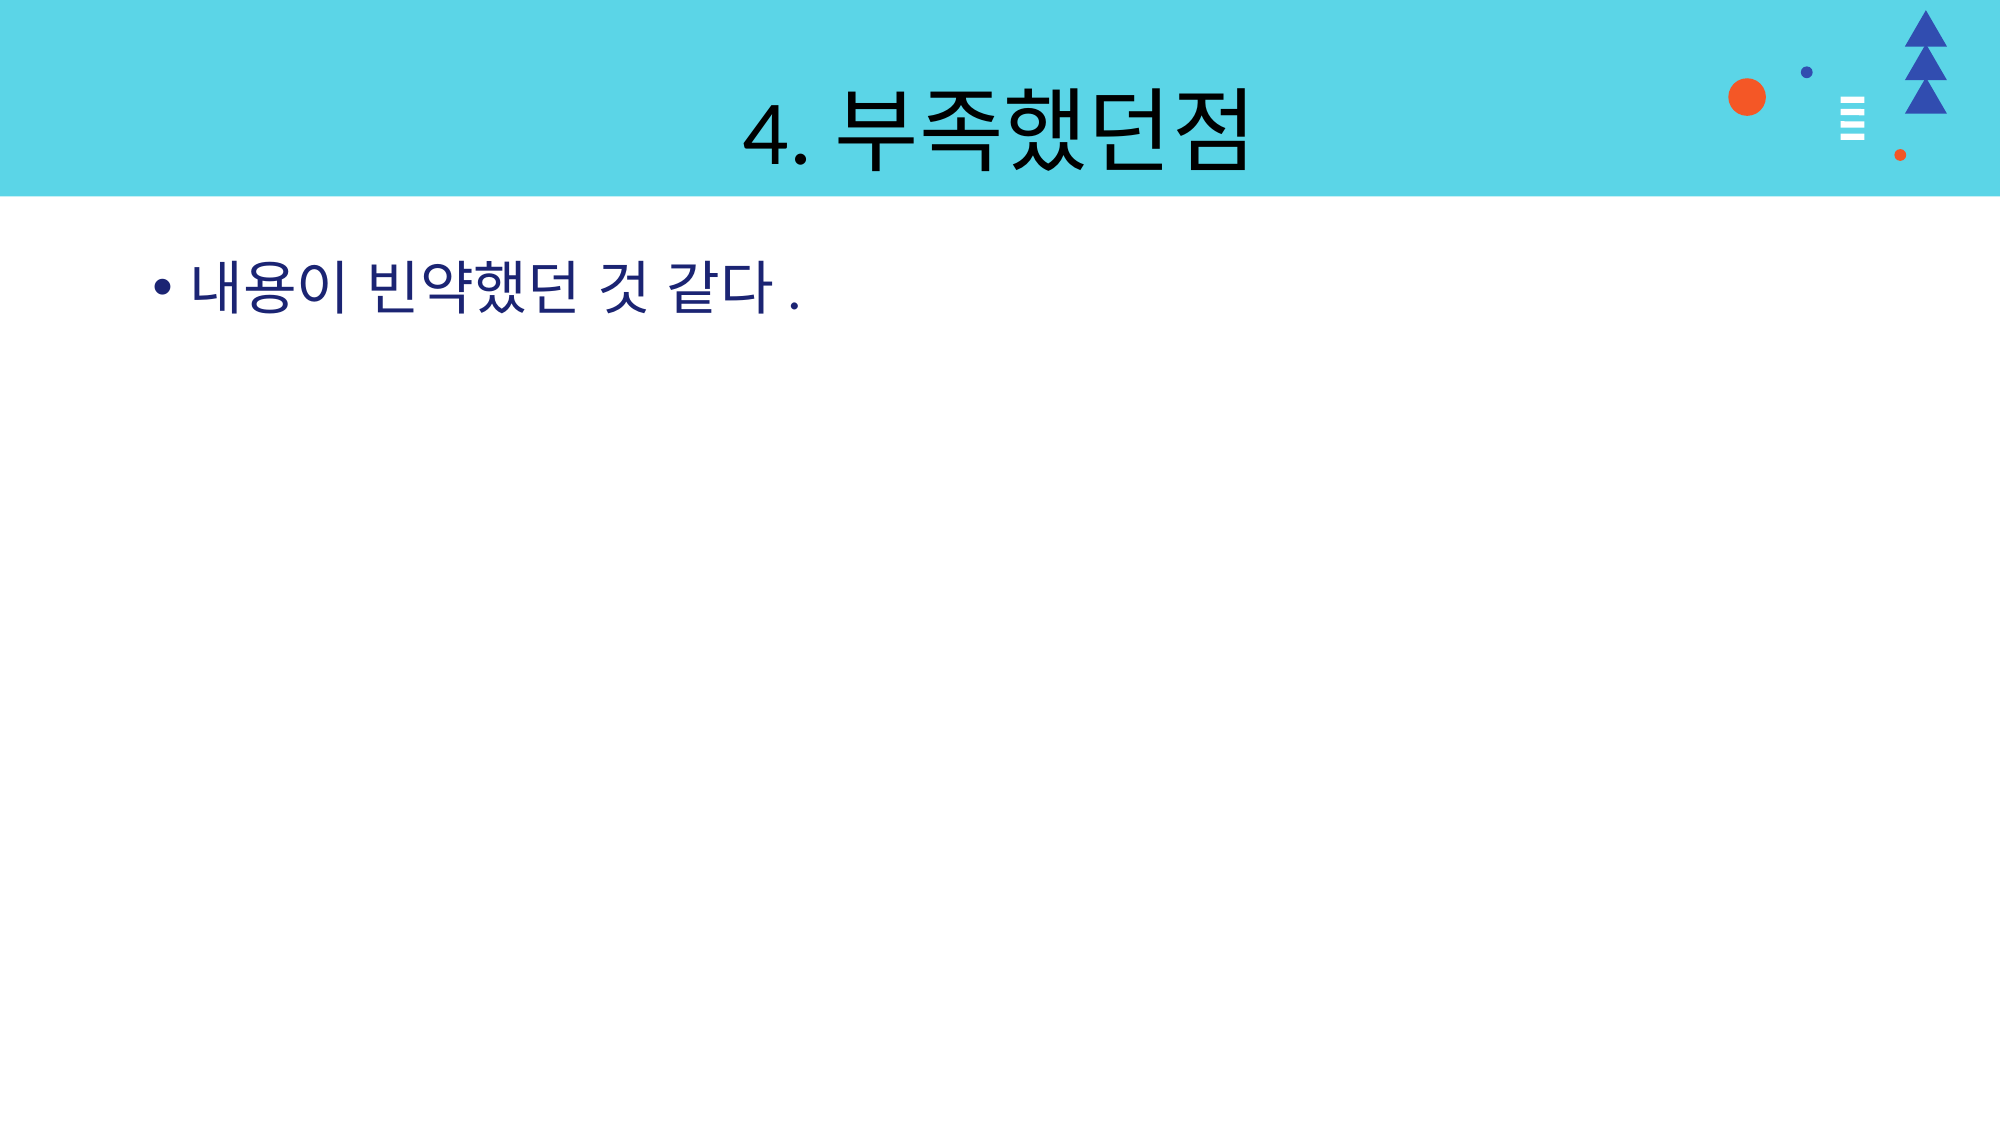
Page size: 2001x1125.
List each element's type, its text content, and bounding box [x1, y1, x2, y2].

list 내용이 빈약했던 것 같다. [137, 243, 1863, 1014]
title 4.부족했던점 [137, 59, 1863, 197]
